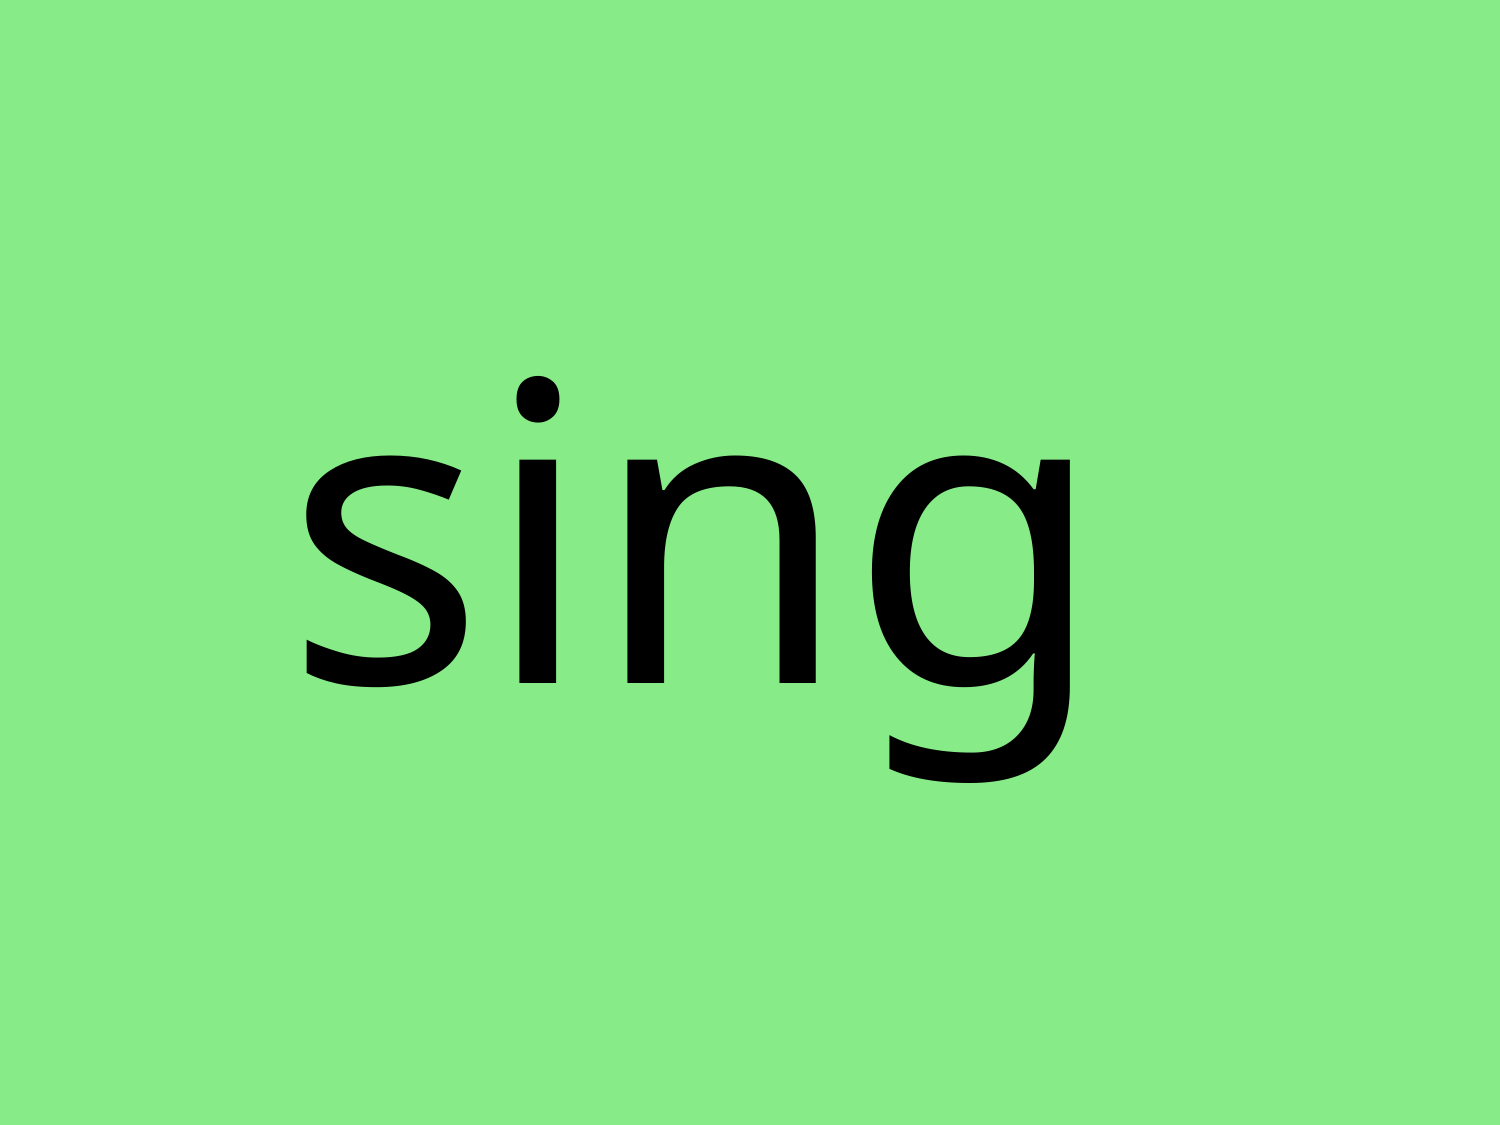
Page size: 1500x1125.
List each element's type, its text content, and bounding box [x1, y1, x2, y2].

text_box sing [41, 259, 1459, 775]
